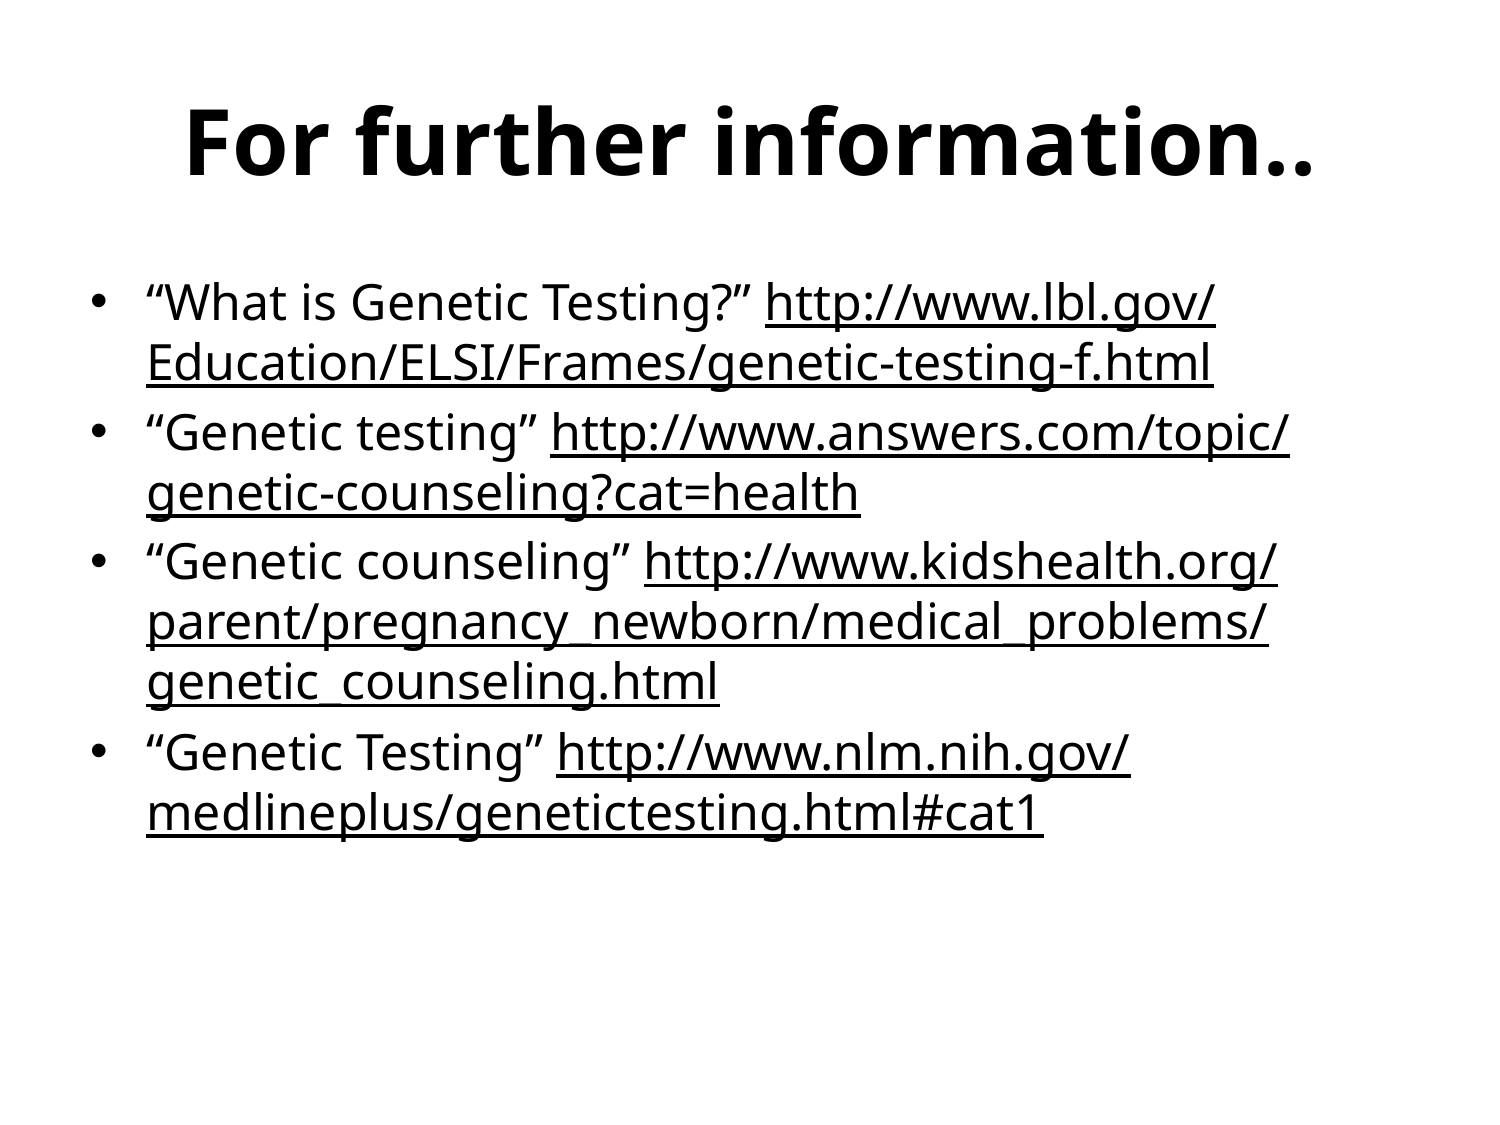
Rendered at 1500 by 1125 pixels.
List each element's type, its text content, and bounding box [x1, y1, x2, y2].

title For further information.. [75, 45, 1425, 233]
list “What is Genetic Testing?” http://www.lbl.gov/Education/ELSI/Frames/genetic-testing-f.html “Genetic testing” http://www.answers.com/topic/genetic-counseling?cat=health “Genetic counseling” http://www.kidshealth.org/parent/pregnancy_newborn/medical_problems/genetic_counseling.html “Genetic Testing” http://www.nlm.nih.gov/medlineplus/genetictesting.html#cat1 [75, 262, 1425, 1005]
